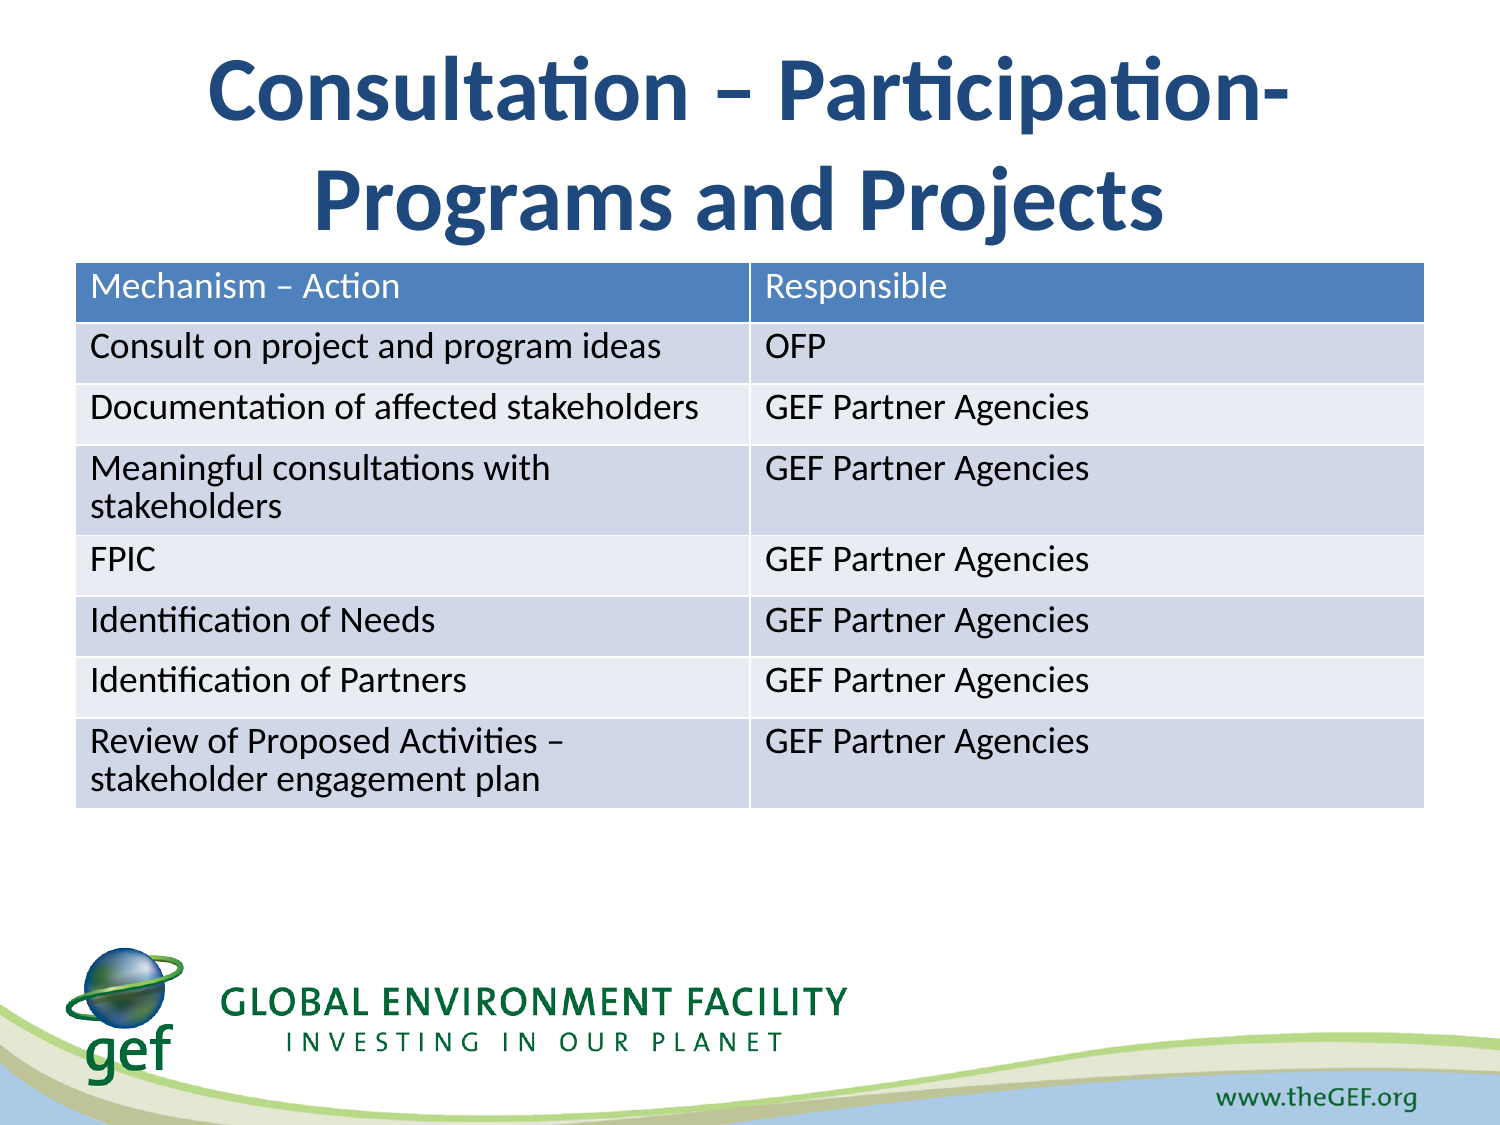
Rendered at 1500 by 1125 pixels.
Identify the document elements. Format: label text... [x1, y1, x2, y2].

table_cell Meaningful consultations with stakeholders [76, 446, 749, 535]
picture [0, 920, 1500, 1125]
table_cell GEF Partner Agencies [751, 385, 1424, 444]
table_cell Review of Proposed Activities – stakeholder engagement plan [76, 719, 749, 808]
table_header Responsible [751, 263, 1424, 322]
table_cell FPIC [76, 536, 749, 595]
table_header Mechanism – Action [76, 263, 749, 322]
table_cell GEF Partner Agencies [751, 597, 1424, 656]
table_cell GEF Partner Agencies [751, 536, 1424, 595]
table_cell GEF Partner Agencies [751, 658, 1424, 717]
table_cell Identification of Needs [76, 597, 749, 656]
table_cell Documentation of affected stakeholders [76, 385, 749, 444]
table_cell Consult on project and program ideas [76, 324, 749, 383]
table_cell GEF Partner Agencies [751, 446, 1424, 535]
table_cell Identification of Partners [76, 658, 749, 717]
table_cell GEF Partner Agencies [751, 719, 1424, 808]
title Consultation – Participation- Programs and Projects [75, 45, 1425, 233]
table_cell OFP [751, 324, 1424, 383]
